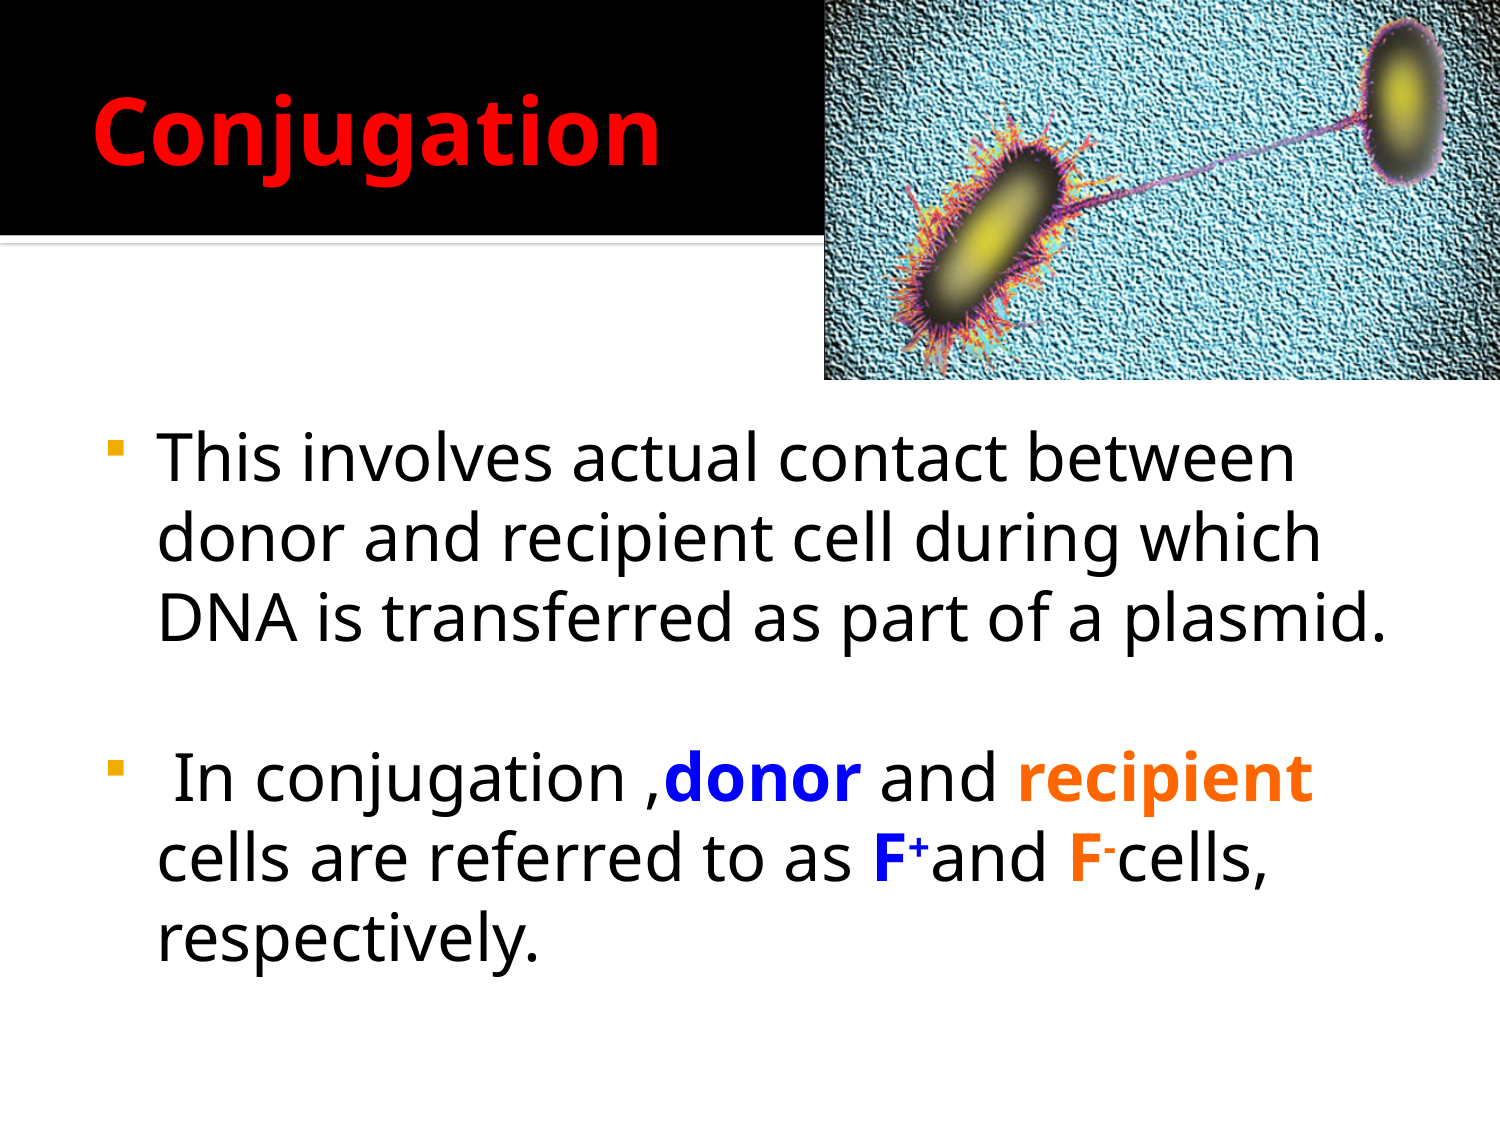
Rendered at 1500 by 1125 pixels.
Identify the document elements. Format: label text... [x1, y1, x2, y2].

list This involves actual contact between donor and recipient cell during which DNA is transferred as part of a plasmid. In conjugation ,donor and recipient cells are referred to as F+and F-cells, respectively. [75, 399, 1425, 1050]
title Conjugation [75, 25, 818, 231]
picture [824, 0, 1500, 380]
